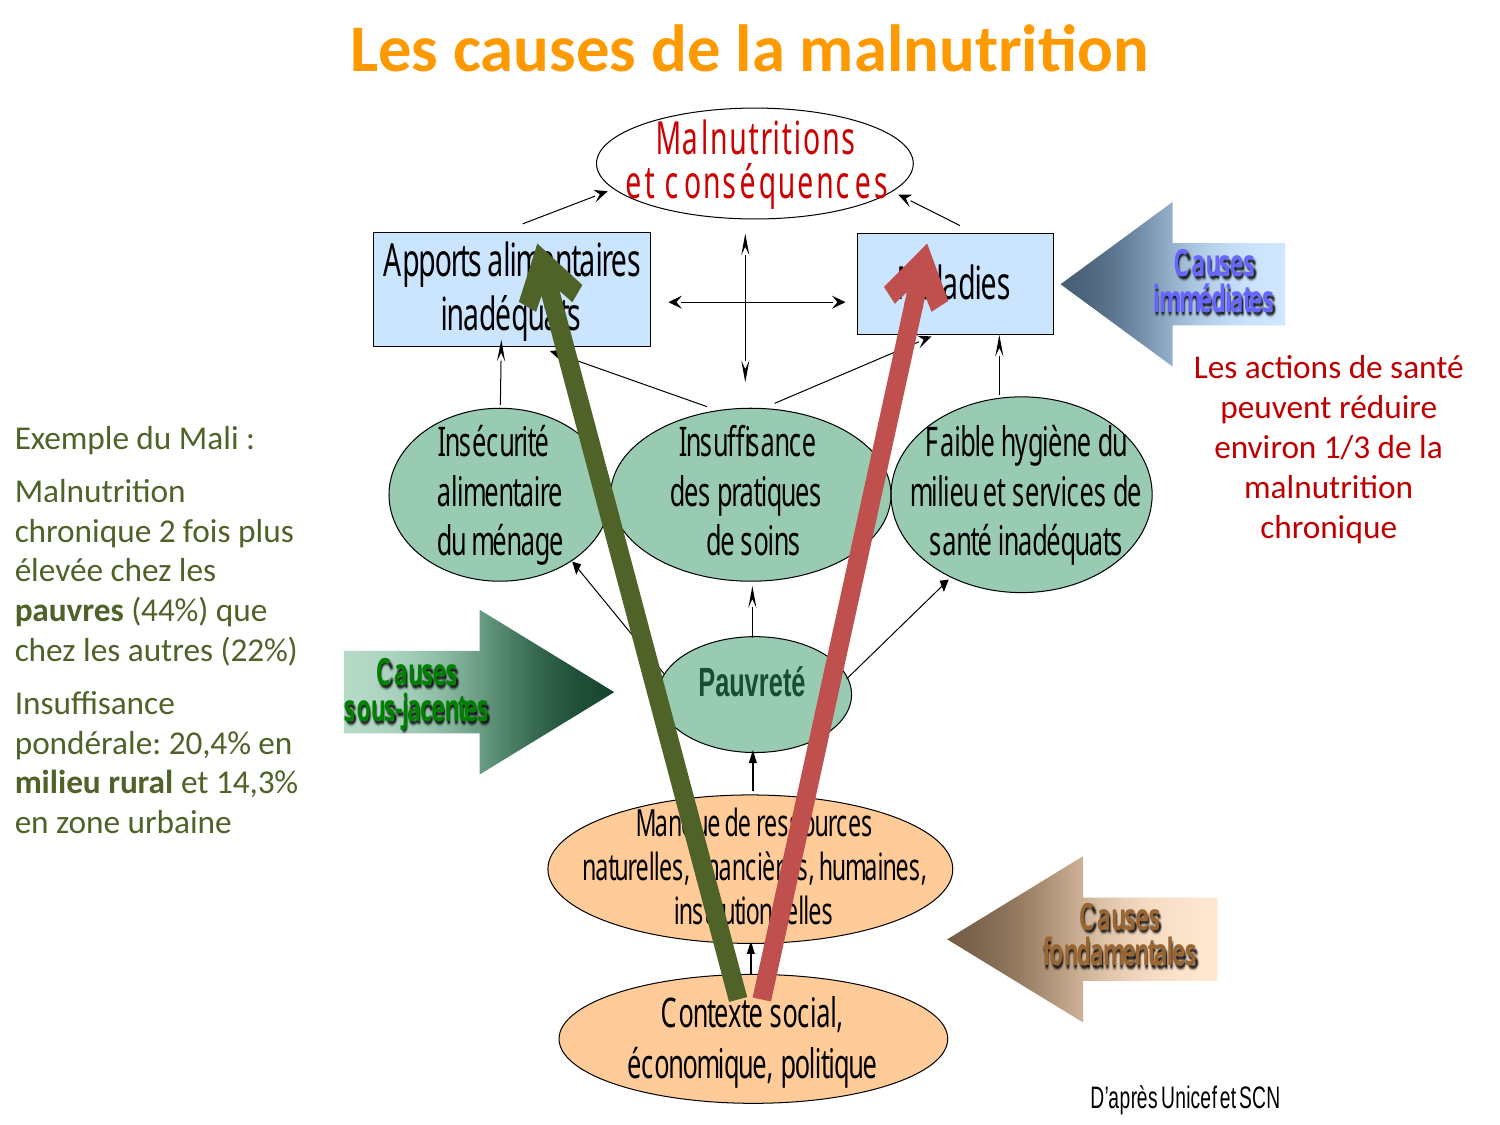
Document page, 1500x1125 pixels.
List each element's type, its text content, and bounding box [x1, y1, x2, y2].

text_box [761, 243, 928, 1000]
text_box Exemple du Mali : Malnutrition chronique 2 fois plus élevée chez les pauvres (44%) que chez les autres (22%) Insuffisance pondérale: 20,4% en milieu rural et 14,3% en zone urbaine [0, 408, 319, 870]
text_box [537, 243, 739, 1000]
text_box Les causes de la malnutrition [0, 0, 1500, 90]
picture [324, 97, 1305, 1124]
text_box Les actions de santé peuvent réduire environ 1/3 de la malnutrition chronique [1308, 338, 1483, 553]
